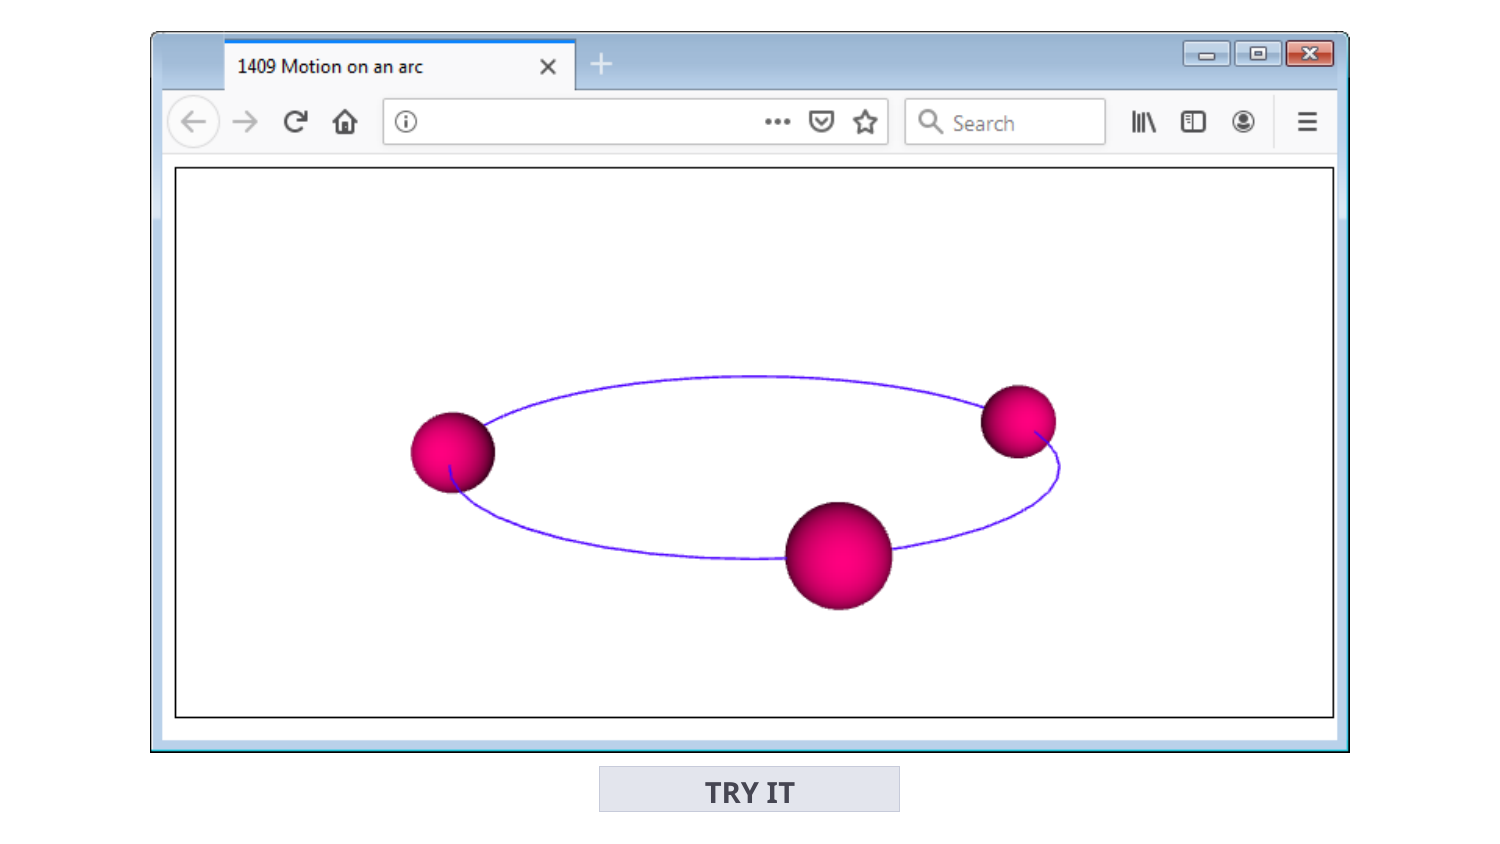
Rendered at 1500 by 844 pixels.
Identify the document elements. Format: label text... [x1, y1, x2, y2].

text_box TRY IT [599, 766, 900, 812]
picture [149, 31, 1351, 753]
